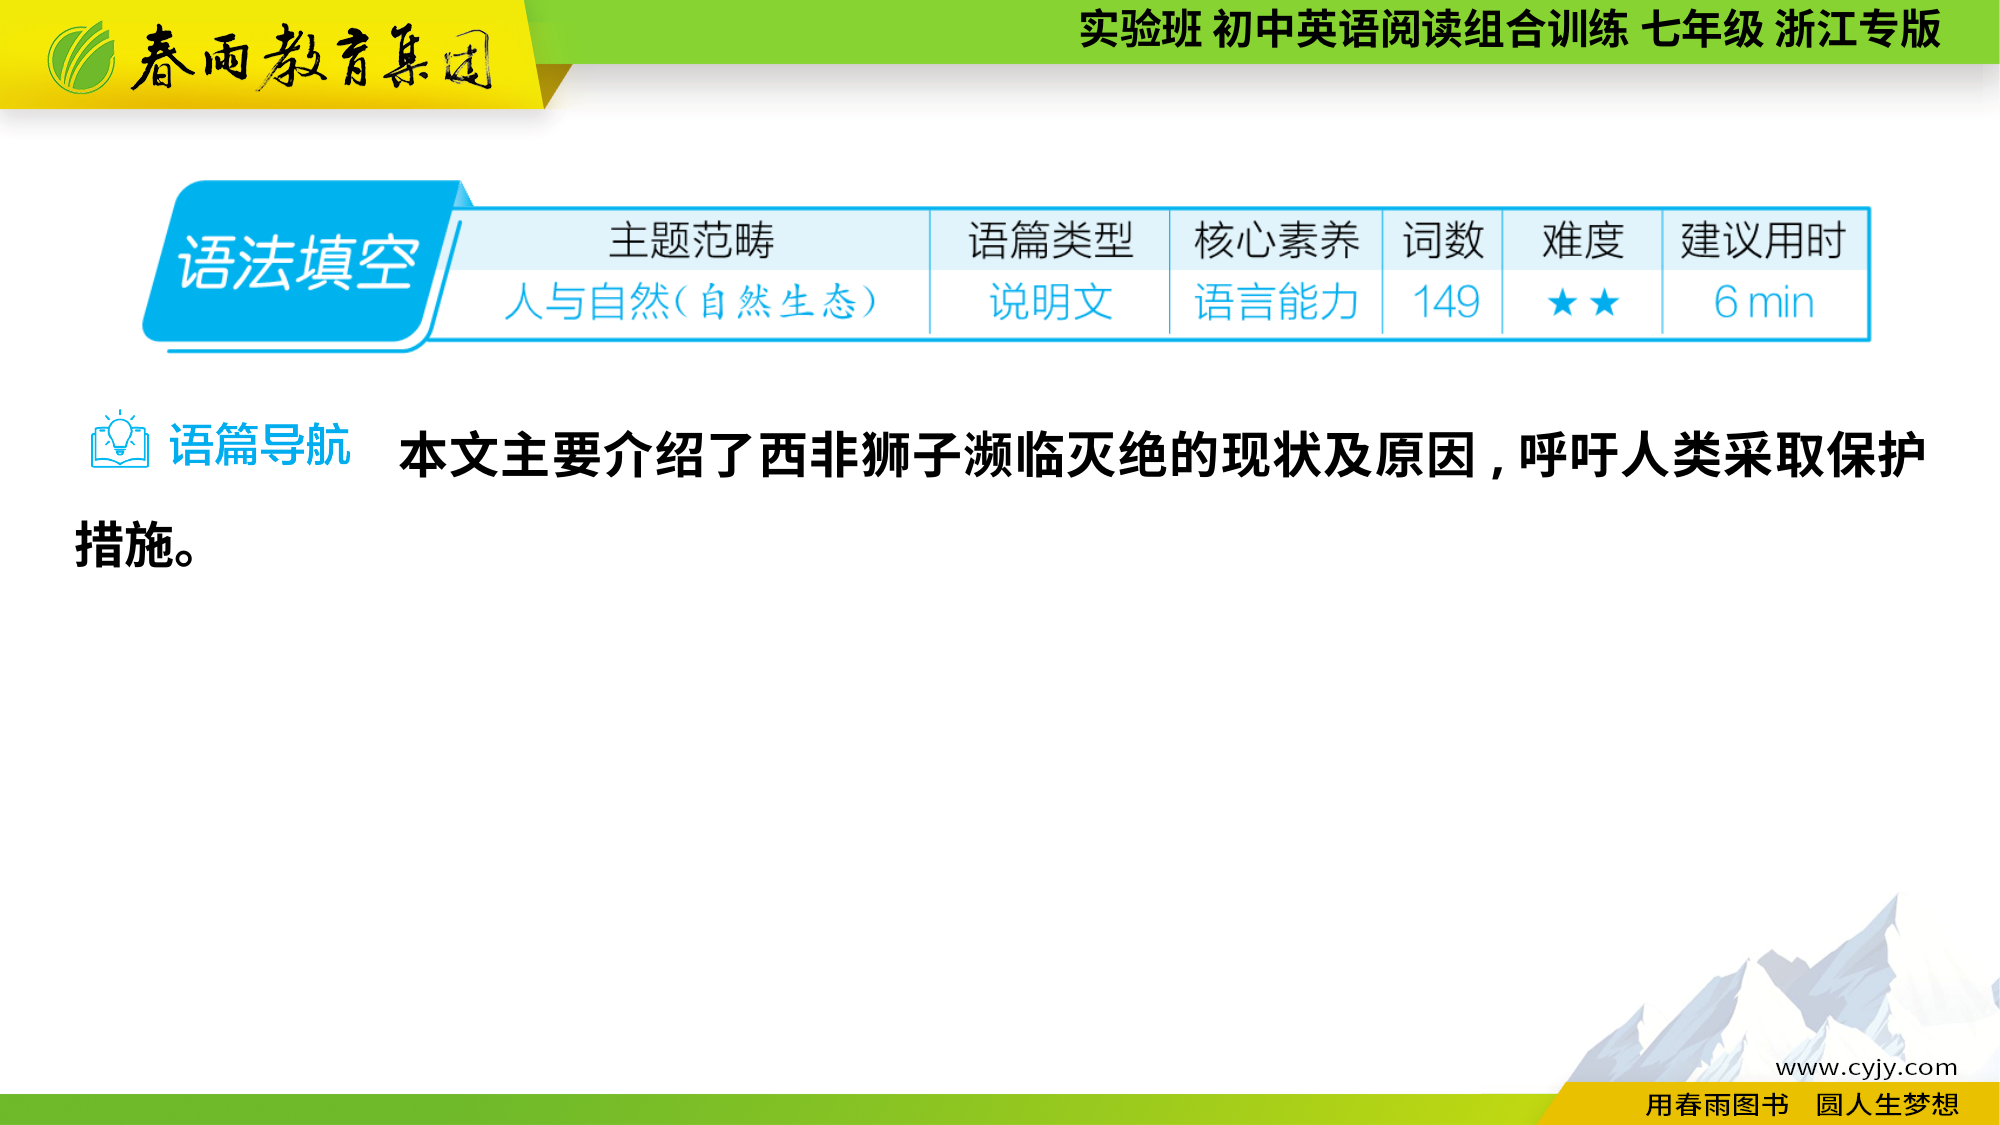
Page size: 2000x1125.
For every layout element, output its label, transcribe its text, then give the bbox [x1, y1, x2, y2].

list 本文主要介绍了西非狮子濒临灭绝的现状及原因,呼吁人类采取保护措施。 [59, 385, 1944, 572]
picture [0, 0, 2000, 1125]
